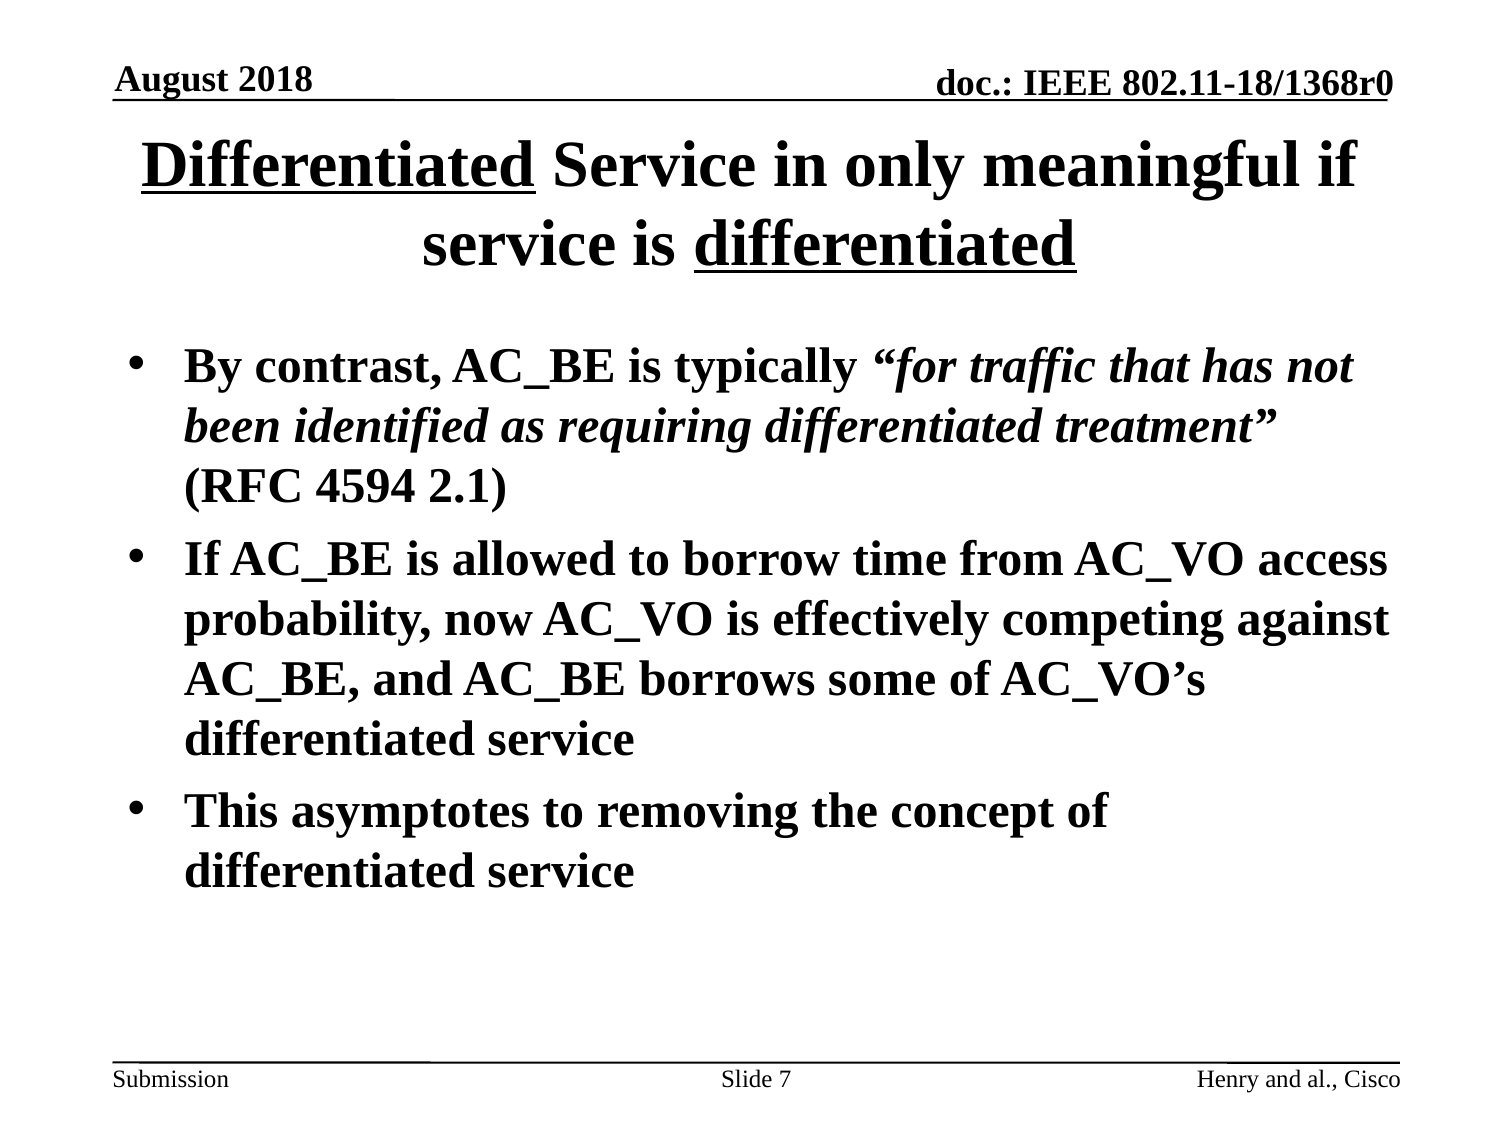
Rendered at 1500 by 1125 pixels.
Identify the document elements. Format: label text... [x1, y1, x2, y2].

slide_number Slide 7 [712, 1061, 800, 1123]
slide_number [114, 54, 423, 100]
title Differentiated Service in only meaningful if service is differentiated [112, 112, 1388, 288]
footer Henry and al., Cisco [878, 1061, 1402, 1093]
list By contrast, AC_BE is typically “for traffic that has not been identified as requiring differentiated treatment” (RFC 4594 2.1) If AC_BE is allowed to borrow time from AC_VO access probability, now AC_VO is effectively competing against AC_BE, and AC_BE borrows some of AC_VO’s differentiated service This asymptotes to removing the concept of differentiated service [112, 324, 1424, 1000]
